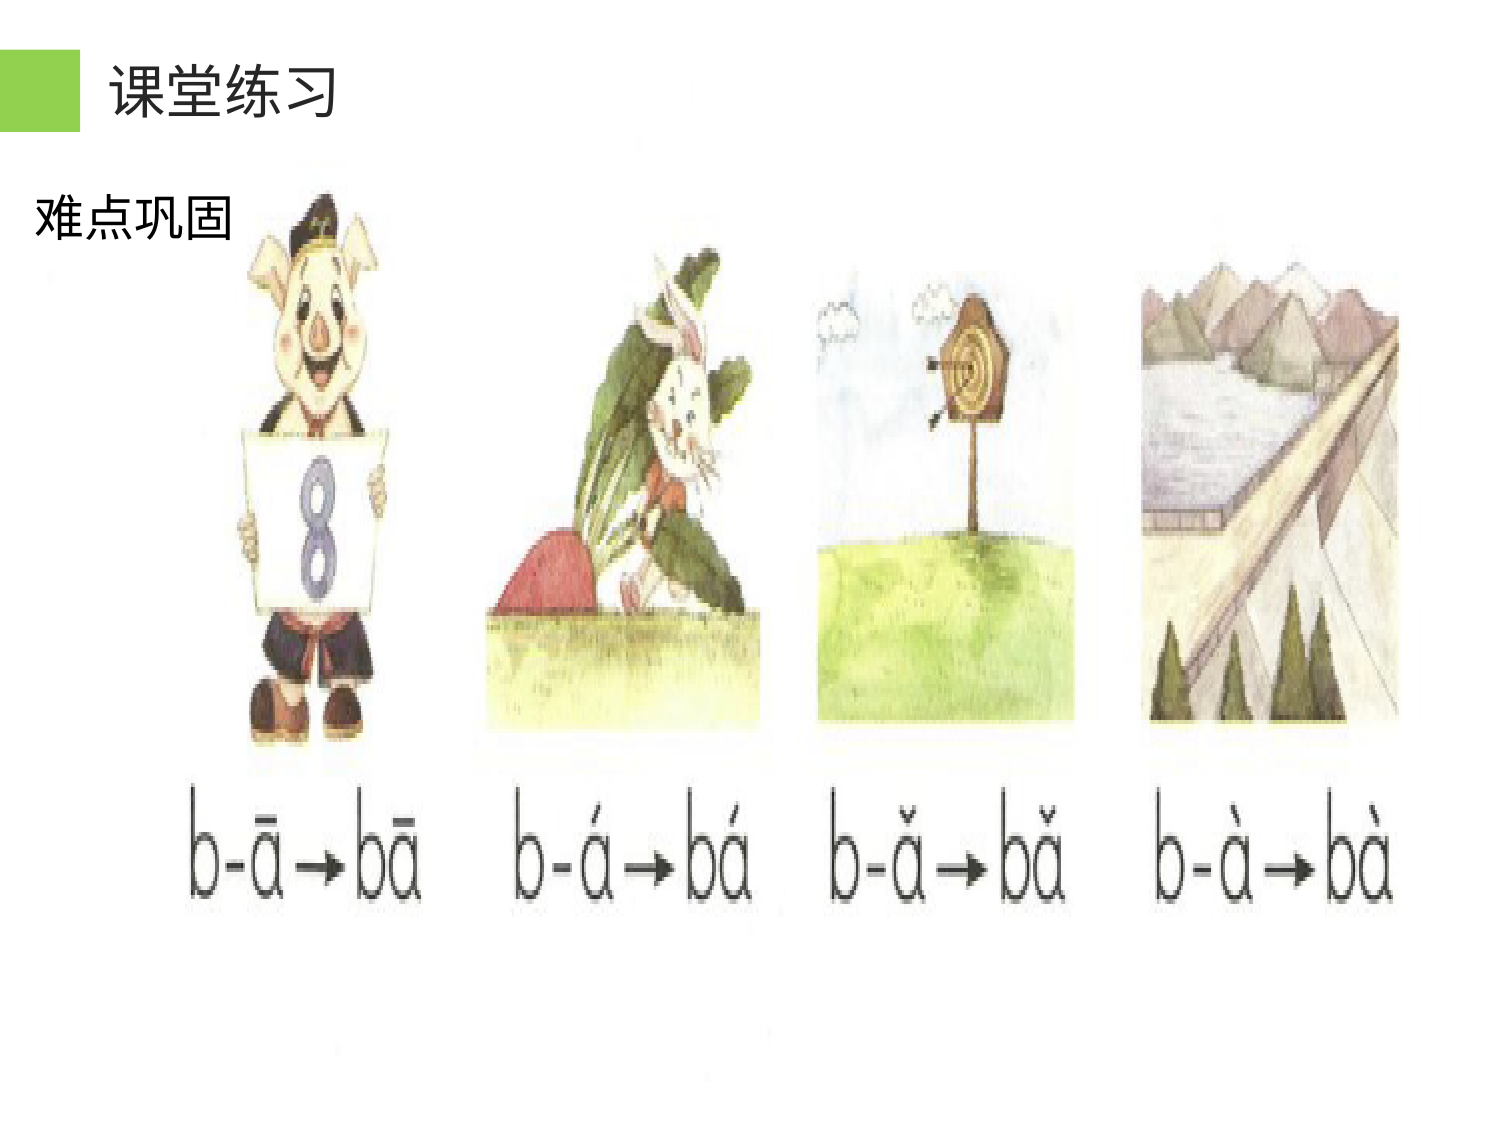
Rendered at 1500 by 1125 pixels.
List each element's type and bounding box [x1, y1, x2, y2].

picture [0, 77, 1500, 1107]
text_box [0, 47, 398, 246]
